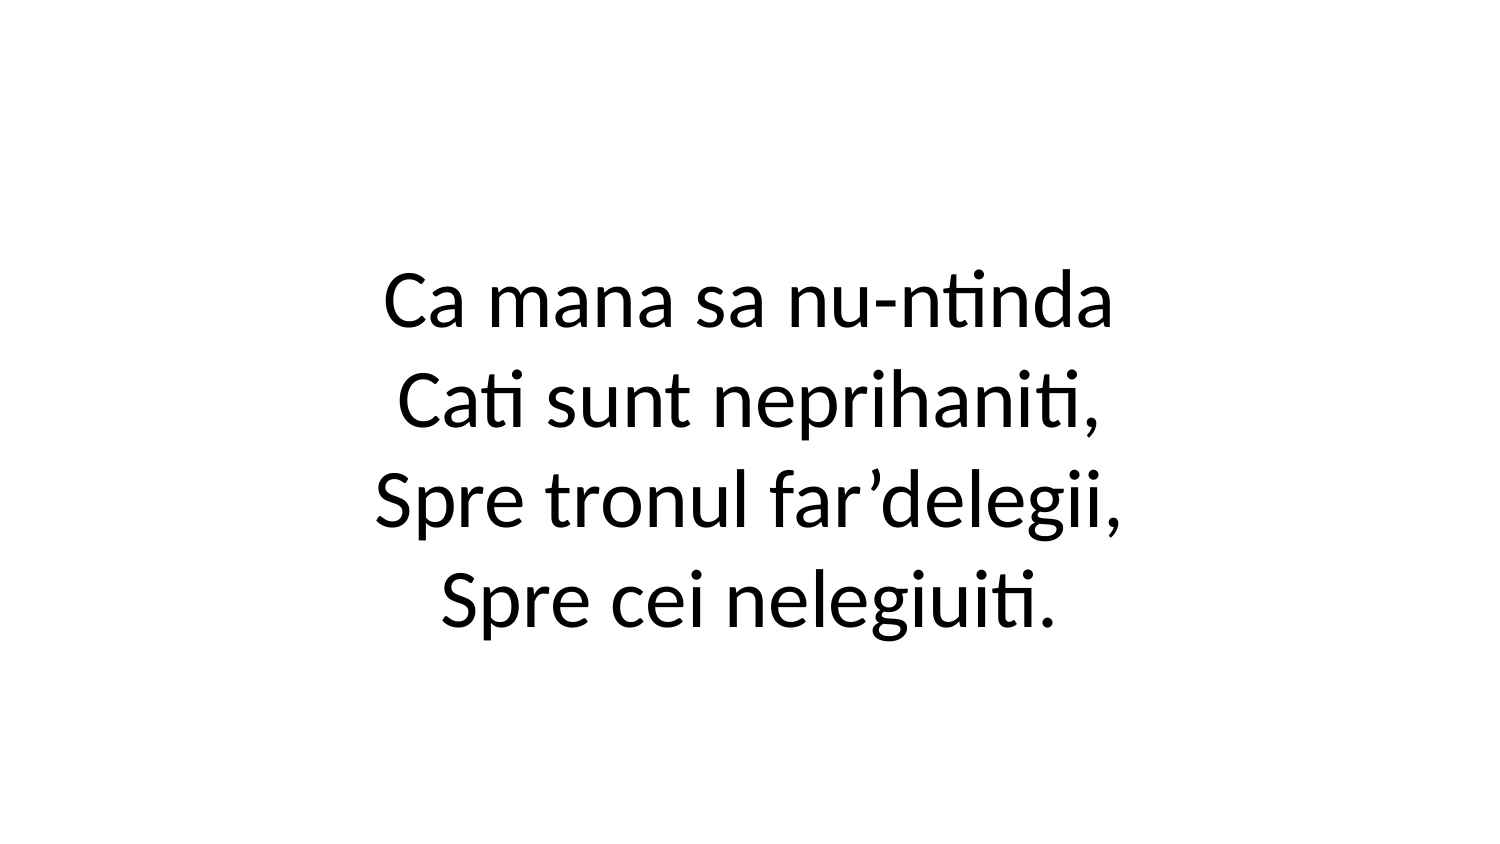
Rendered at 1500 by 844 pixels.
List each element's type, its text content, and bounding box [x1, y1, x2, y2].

text_box Ca mana sa nu-ntinda Cati sunt neprihaniti, Spre tronul far’delegii, Spre cei nelegiuiti. [359, 192, 1141, 652]
